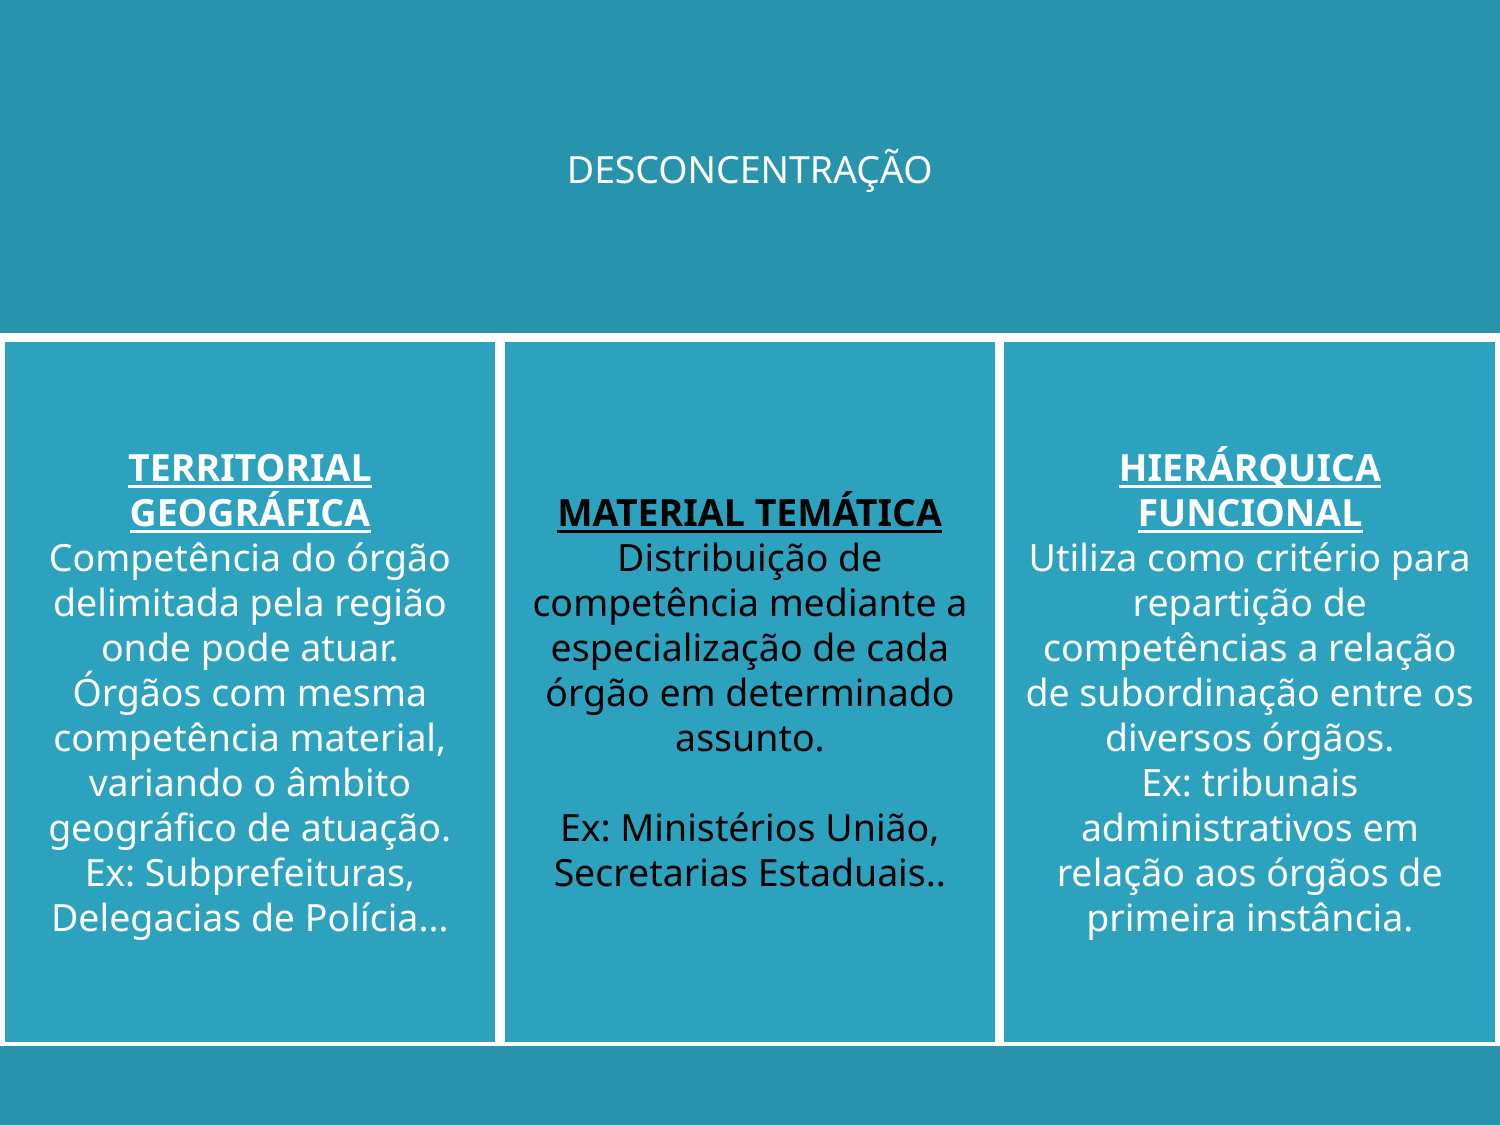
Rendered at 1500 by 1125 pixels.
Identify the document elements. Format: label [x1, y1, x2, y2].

list [0, 0, 1500, 1125]
